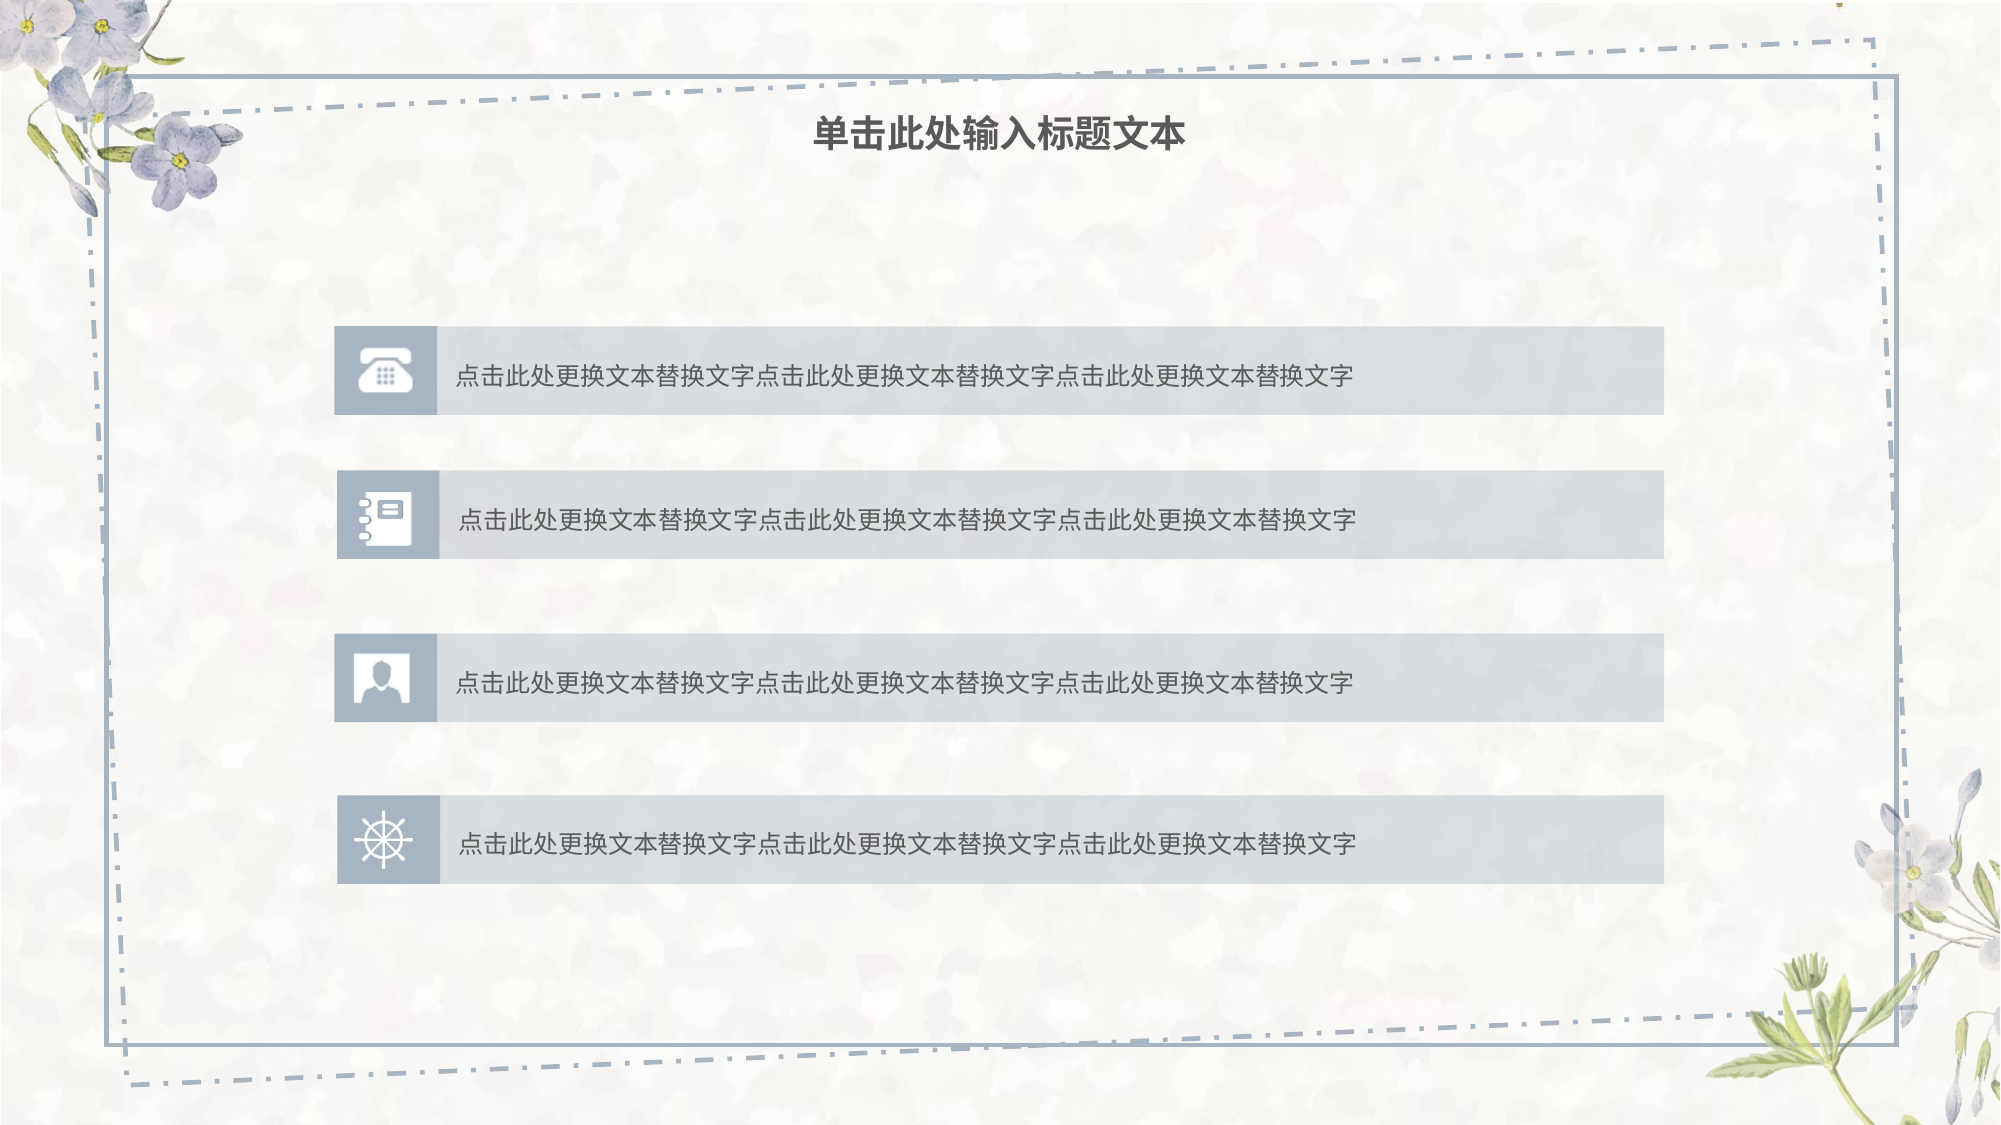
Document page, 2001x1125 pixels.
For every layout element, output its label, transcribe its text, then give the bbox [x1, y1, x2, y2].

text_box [337, 795, 1665, 885]
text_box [334, 633, 1665, 723]
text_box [334, 326, 1665, 416]
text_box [336, 470, 1665, 560]
text_box 单击此处输入标题文本 [794, 102, 1205, 162]
picture [0, 0, 2001, 1125]
